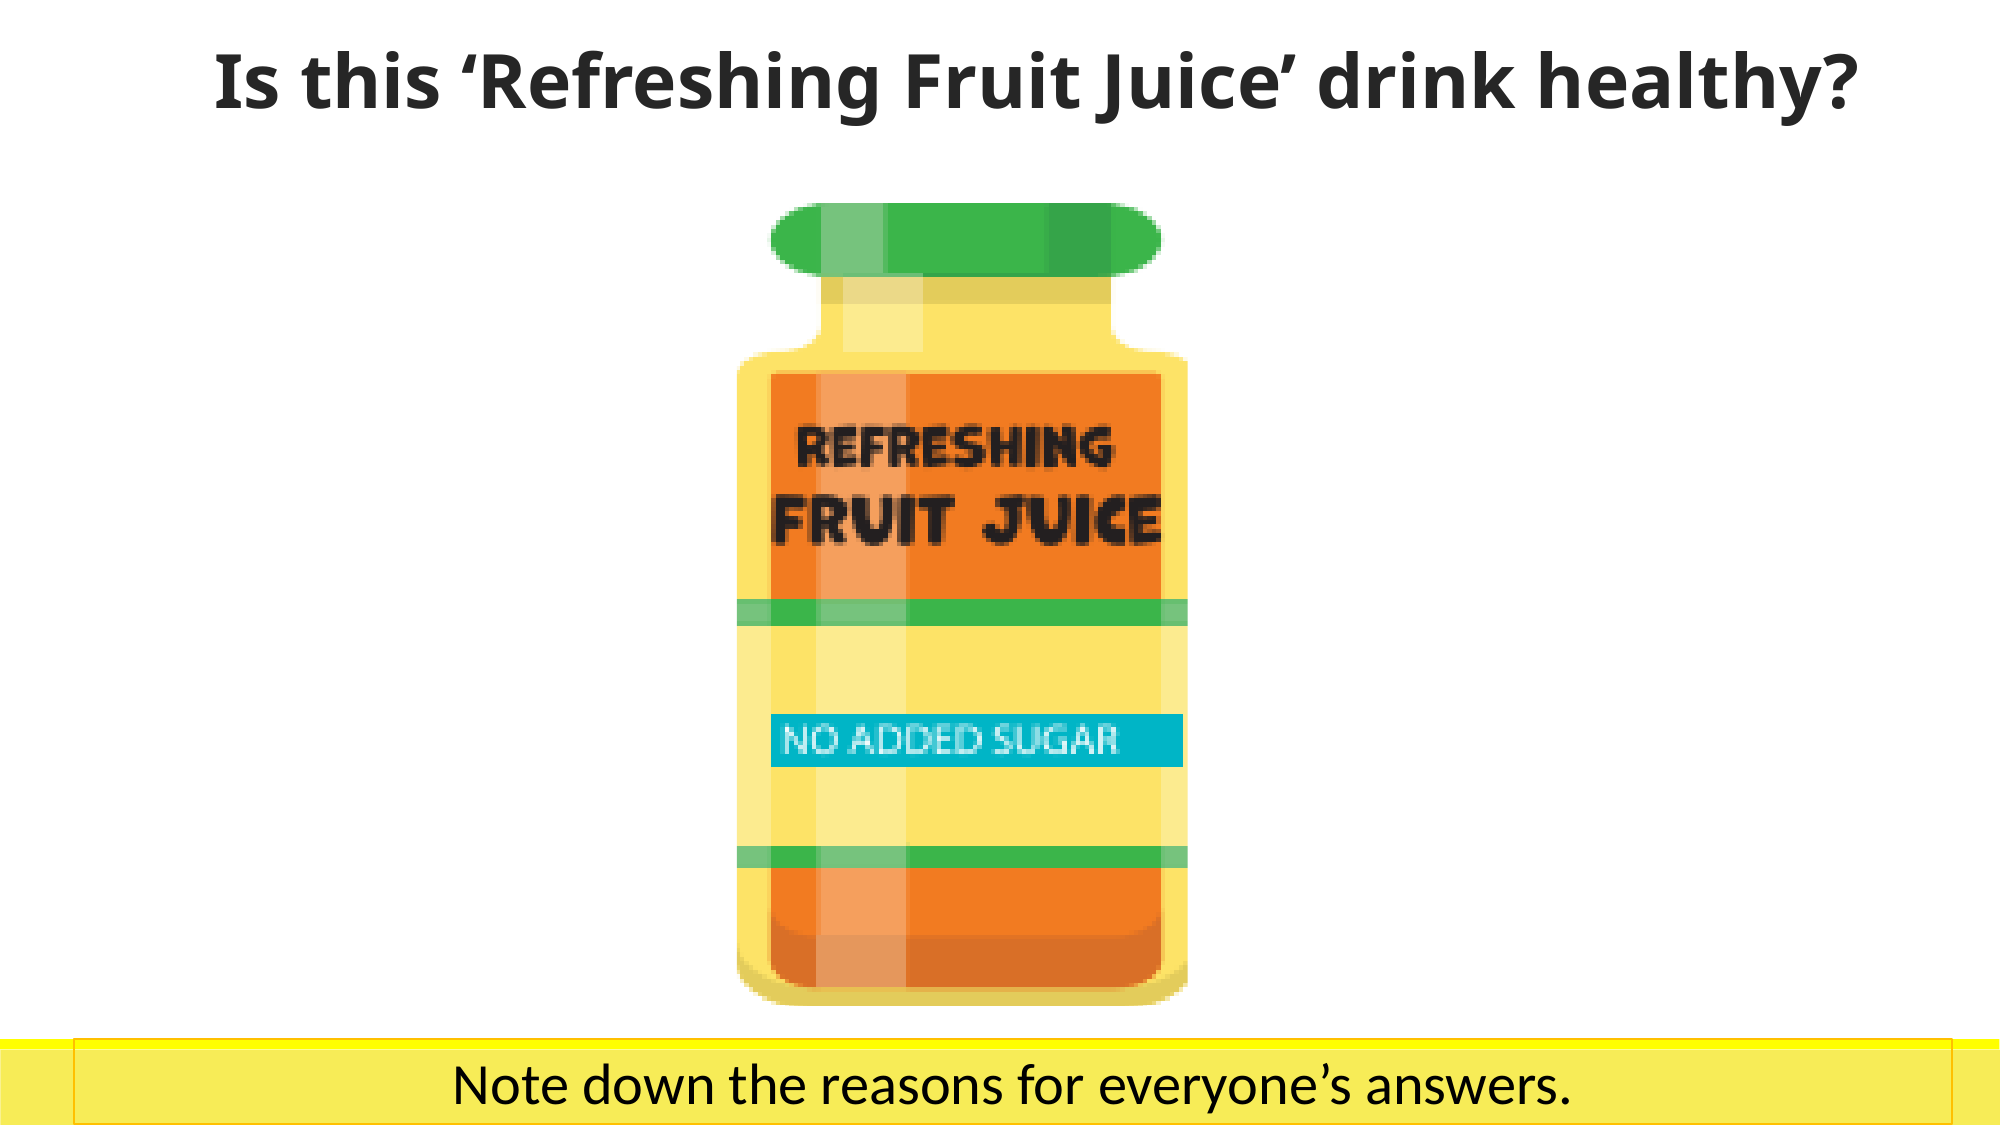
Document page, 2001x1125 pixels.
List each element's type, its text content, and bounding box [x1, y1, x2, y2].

text_box Is this ‘Refreshing Fruit Juice’ drink healthy? [199, 25, 1876, 131]
picture [736, 203, 1189, 1007]
text_box Note down the reasons for everyone’s answers. [73, 1038, 1953, 1125]
